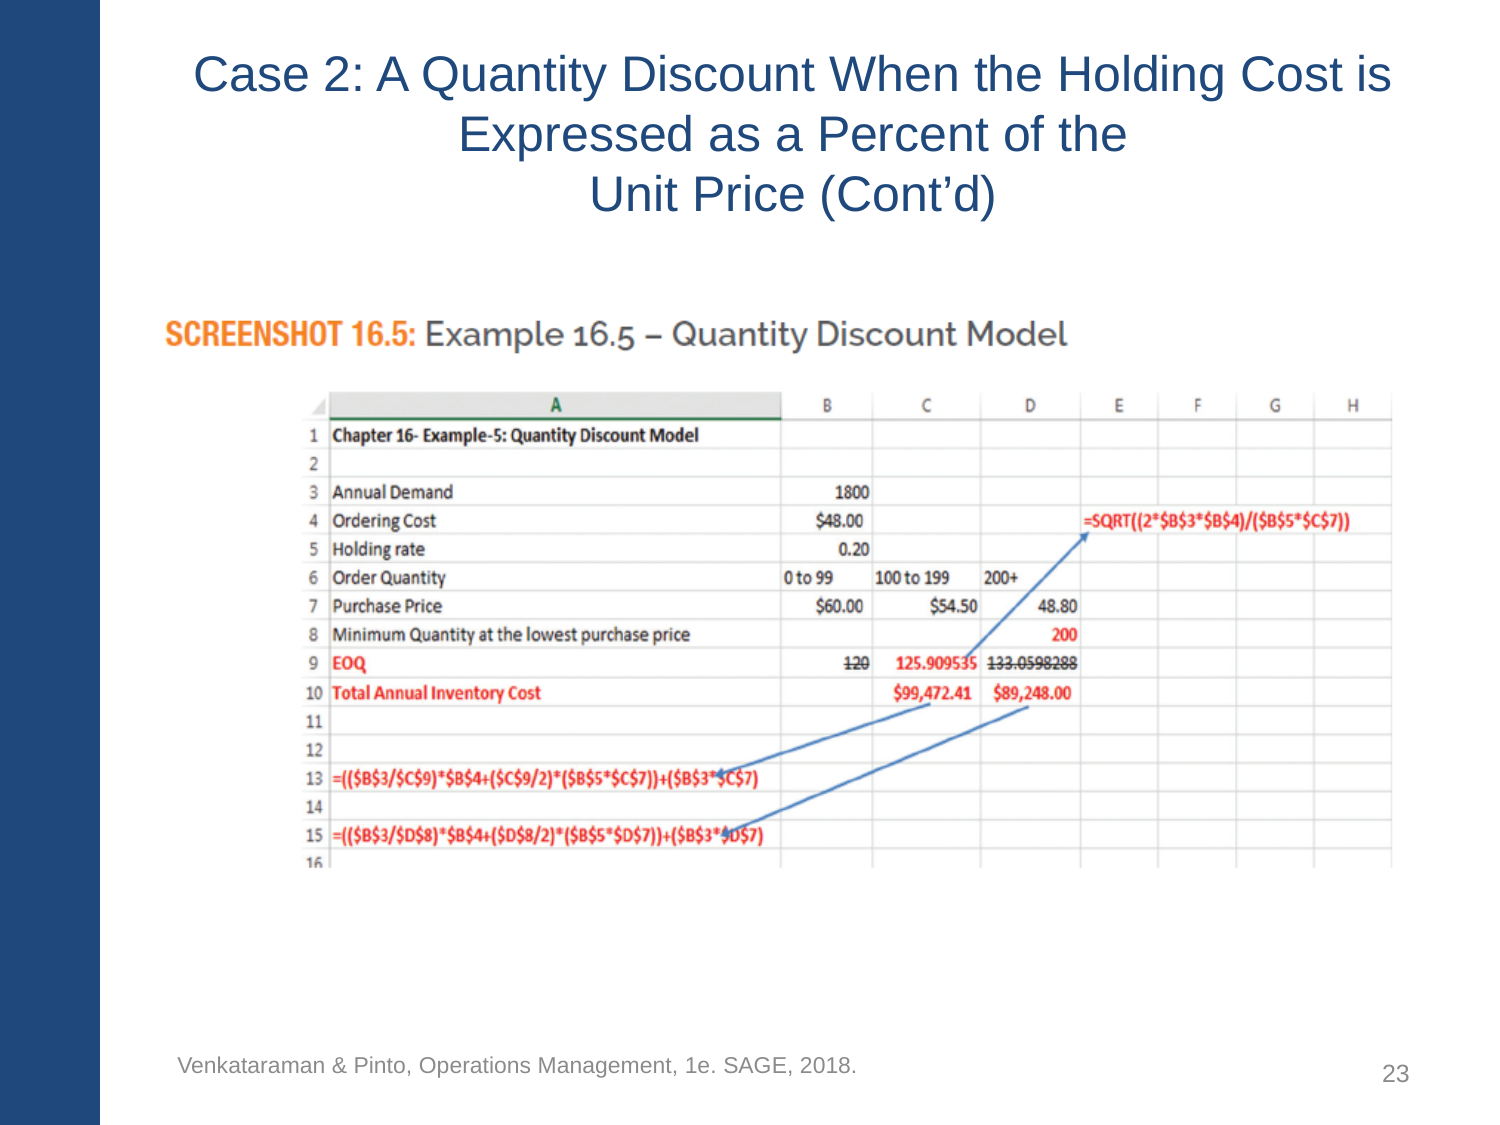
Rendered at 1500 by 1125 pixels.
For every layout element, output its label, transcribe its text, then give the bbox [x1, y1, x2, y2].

footer Venkataraman & Pinto, Operations Management, 1e. SAGE, 2018. [162, 1042, 1313, 1103]
title Case 2: A Quantity Discount When the Holding Cost is Expressed as a Percent of the Unit Price (Cont’d) [162, 37, 1425, 225]
slide_number 23 [1350, 1042, 1425, 1103]
picture [157, 287, 1459, 909]
